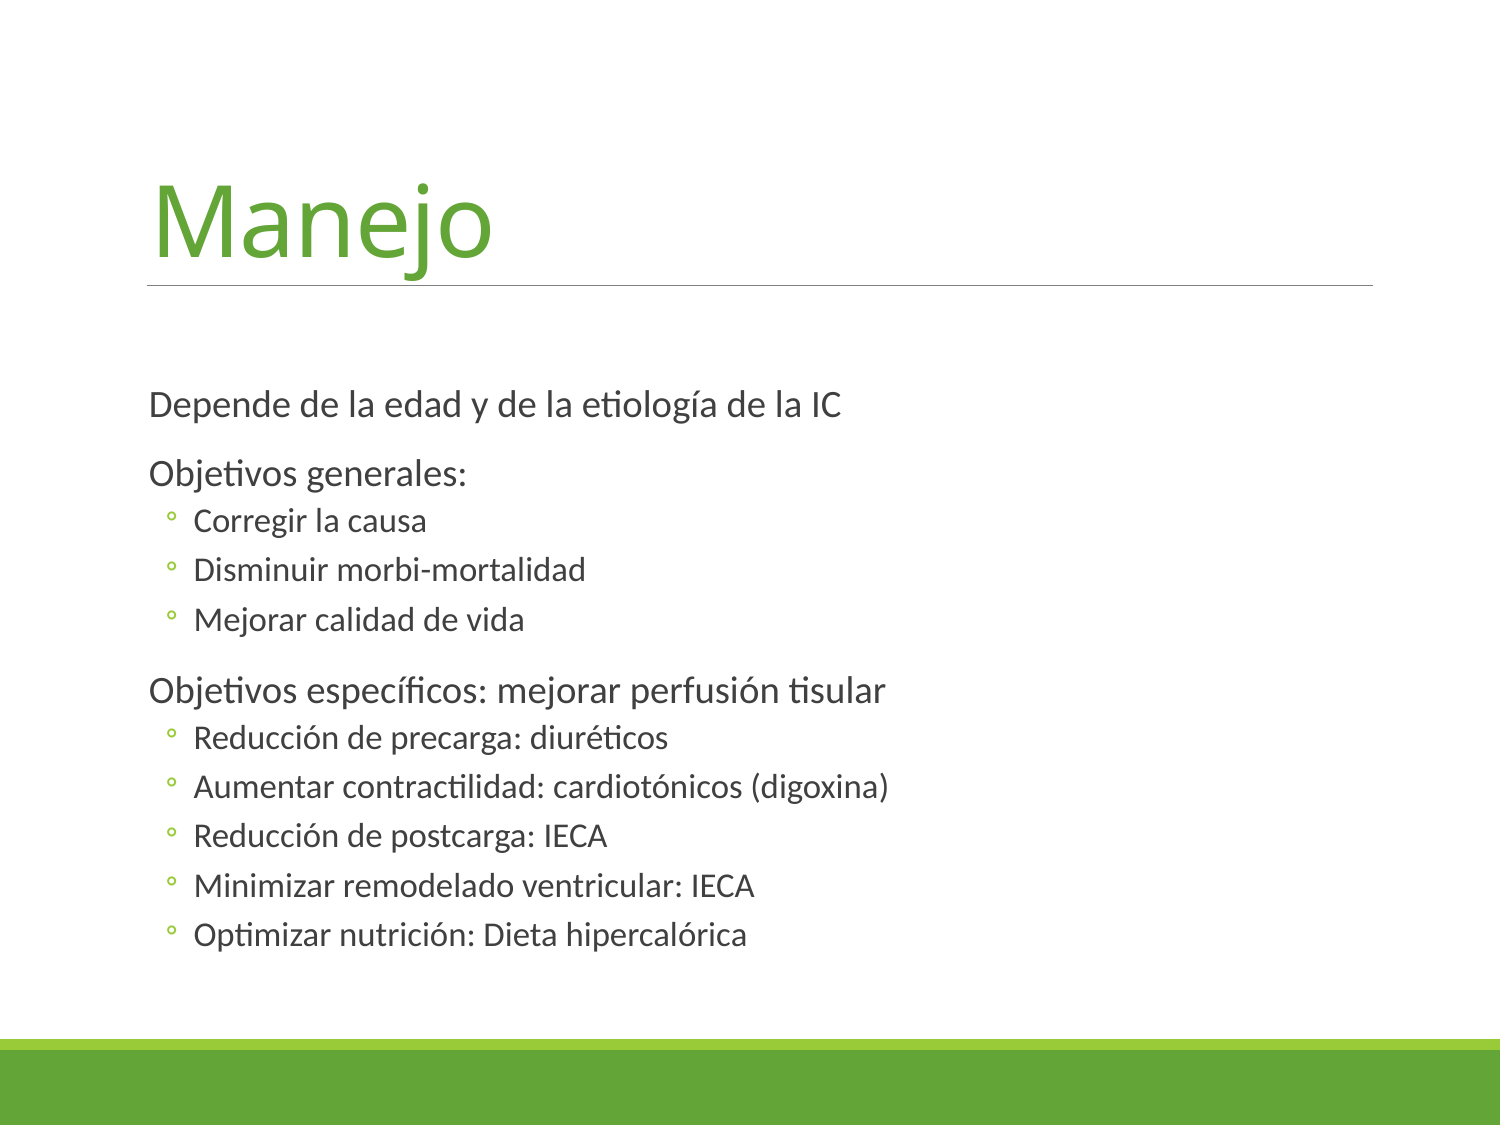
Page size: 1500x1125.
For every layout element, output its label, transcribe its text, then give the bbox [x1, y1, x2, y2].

title Manejo [135, 47, 1373, 285]
list Depende de la edad y de la etiología de la IC Objetivos generales: Corregir la causa Disminuir morbi-mortalidad Mejorar calidad de vida Objetivos específicos: mejorar perfusión tisular Reducción de precarga: diuréticos Aumentar contractilidad: cardiotónicos (digoxina) Reducción de postcarga: IECA Minimizar remodelado ventricular: IECA Optimizar nutrición: Dieta hipercalórica [135, 302, 1373, 963]
